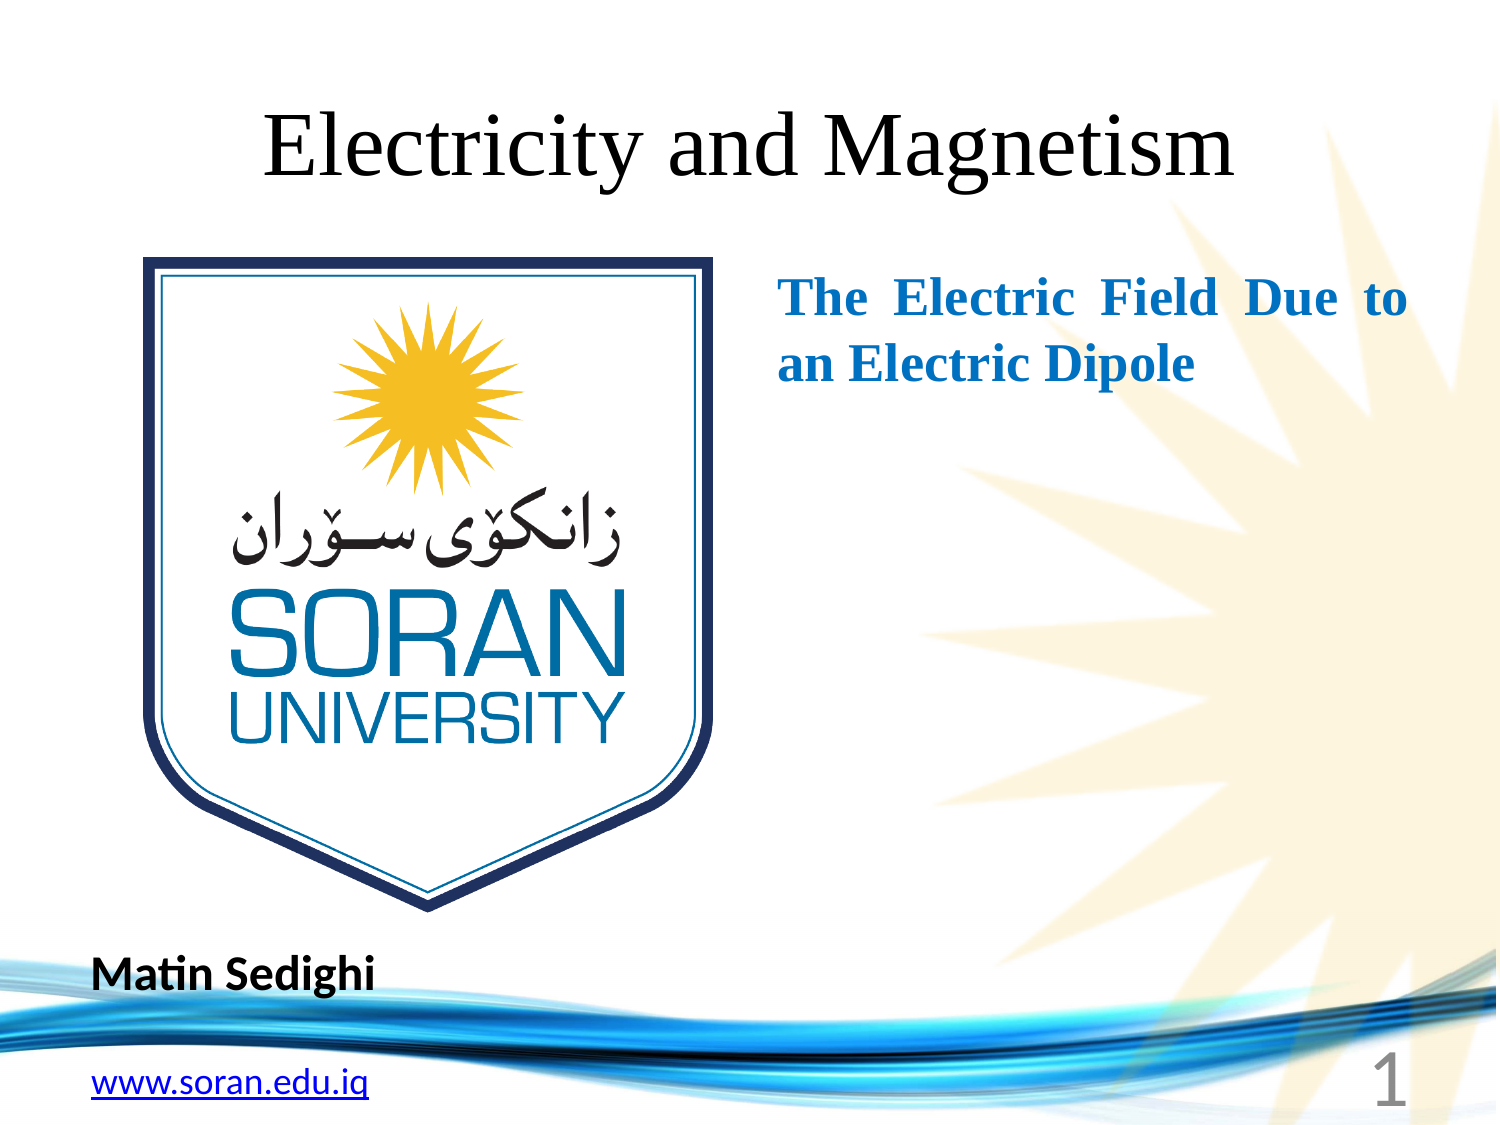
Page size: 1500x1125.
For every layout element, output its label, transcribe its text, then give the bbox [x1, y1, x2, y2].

picture [0, 99, 1500, 1125]
list The Electric Field Due to an Electric Dipole [761, 251, 1425, 400]
picture [143, 257, 713, 912]
list Matin Sedighi [75, 912, 738, 1008]
slide_number 1 [1074, 1042, 1425, 1103]
title Electricity and Magnetism [75, 45, 1425, 233]
